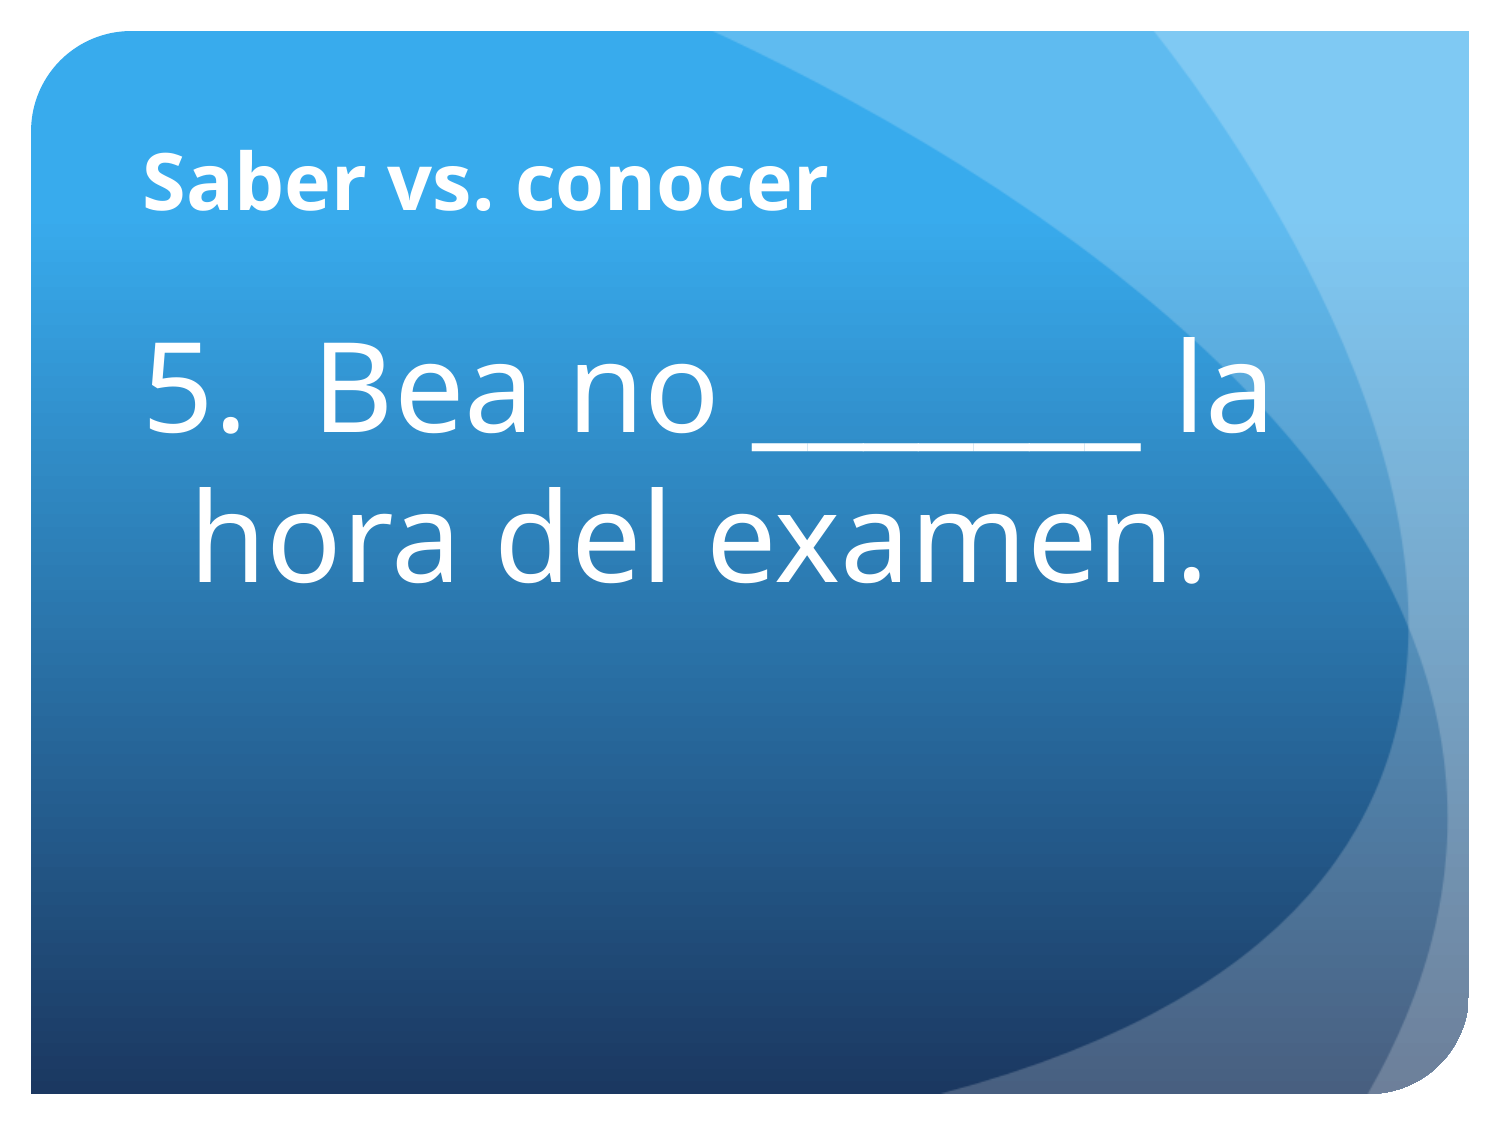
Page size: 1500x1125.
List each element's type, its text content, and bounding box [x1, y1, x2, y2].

title Saber vs. conocer [127, 62, 1372, 234]
list 5. Bea no _______ la hora del examen. [127, 299, 1372, 991]
picture [24, 30, 1473, 1094]
